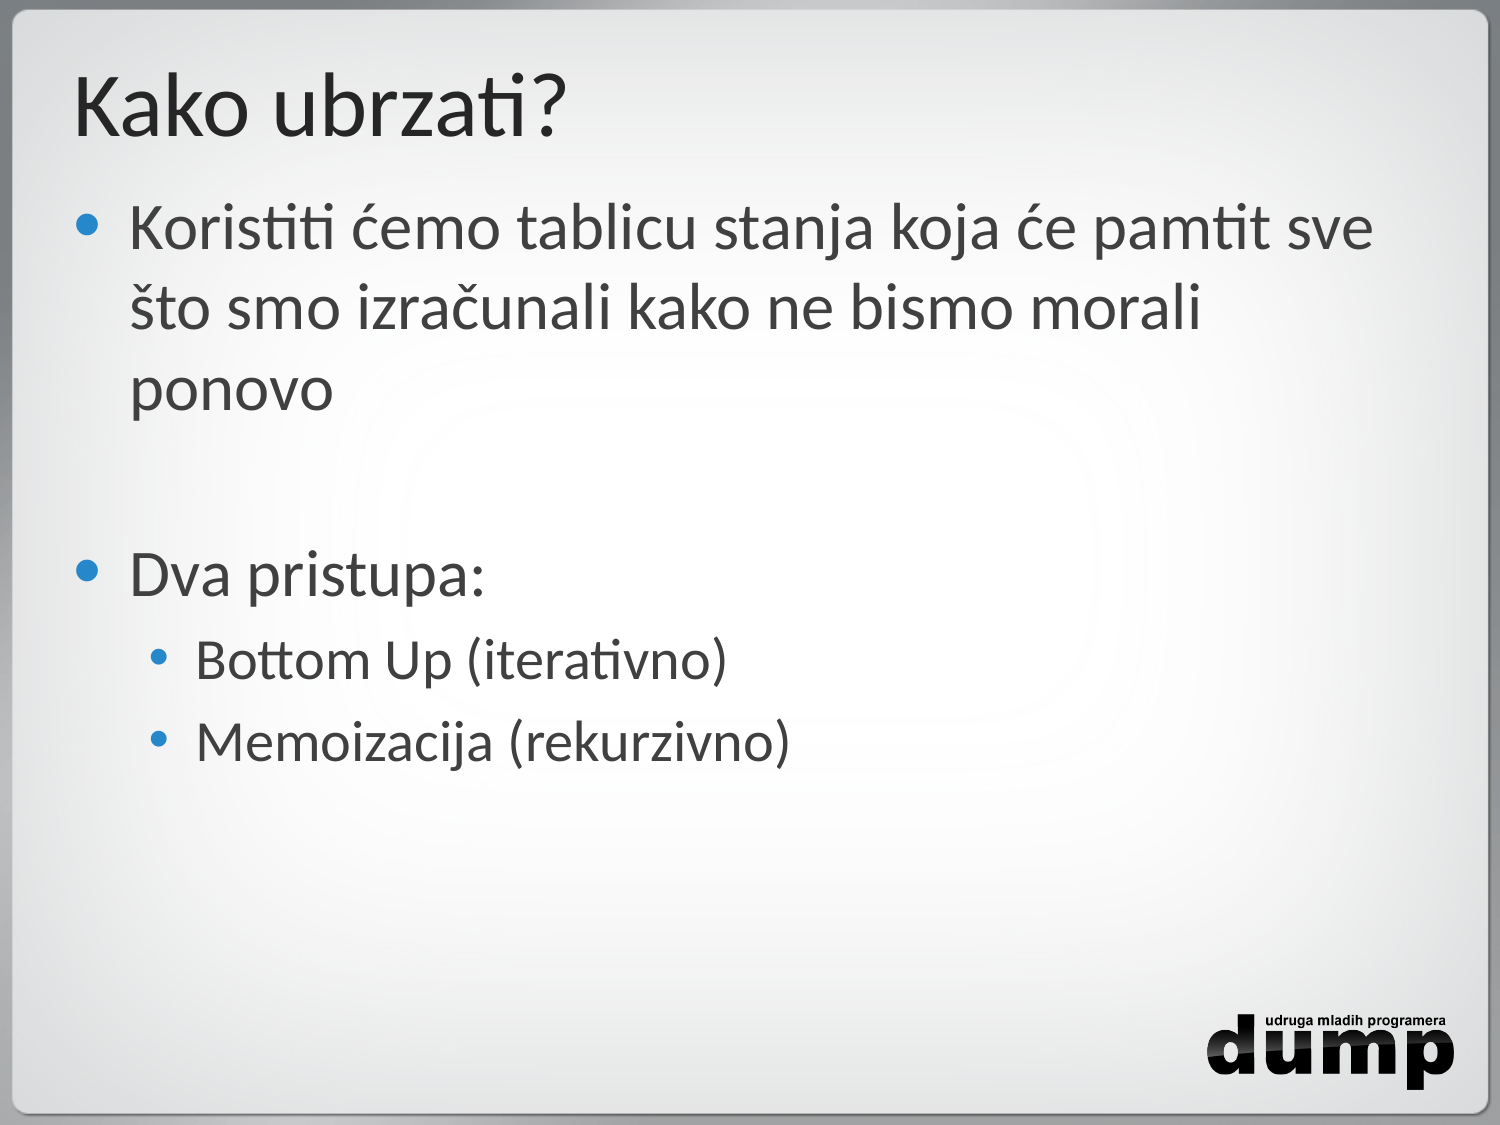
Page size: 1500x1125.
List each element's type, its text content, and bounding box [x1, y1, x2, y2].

title Kako ubrzati? [58, 23, 1425, 175]
picture [0, 0, 1500, 1125]
list Koristiti ćemo tablicu stanja koja će pamtit sve što smo izračunali kako ne bismo morali ponovo Dva pristupa: Bottom Up (iterativno) Memoizacija (rekurzivno) [58, 175, 1426, 986]
